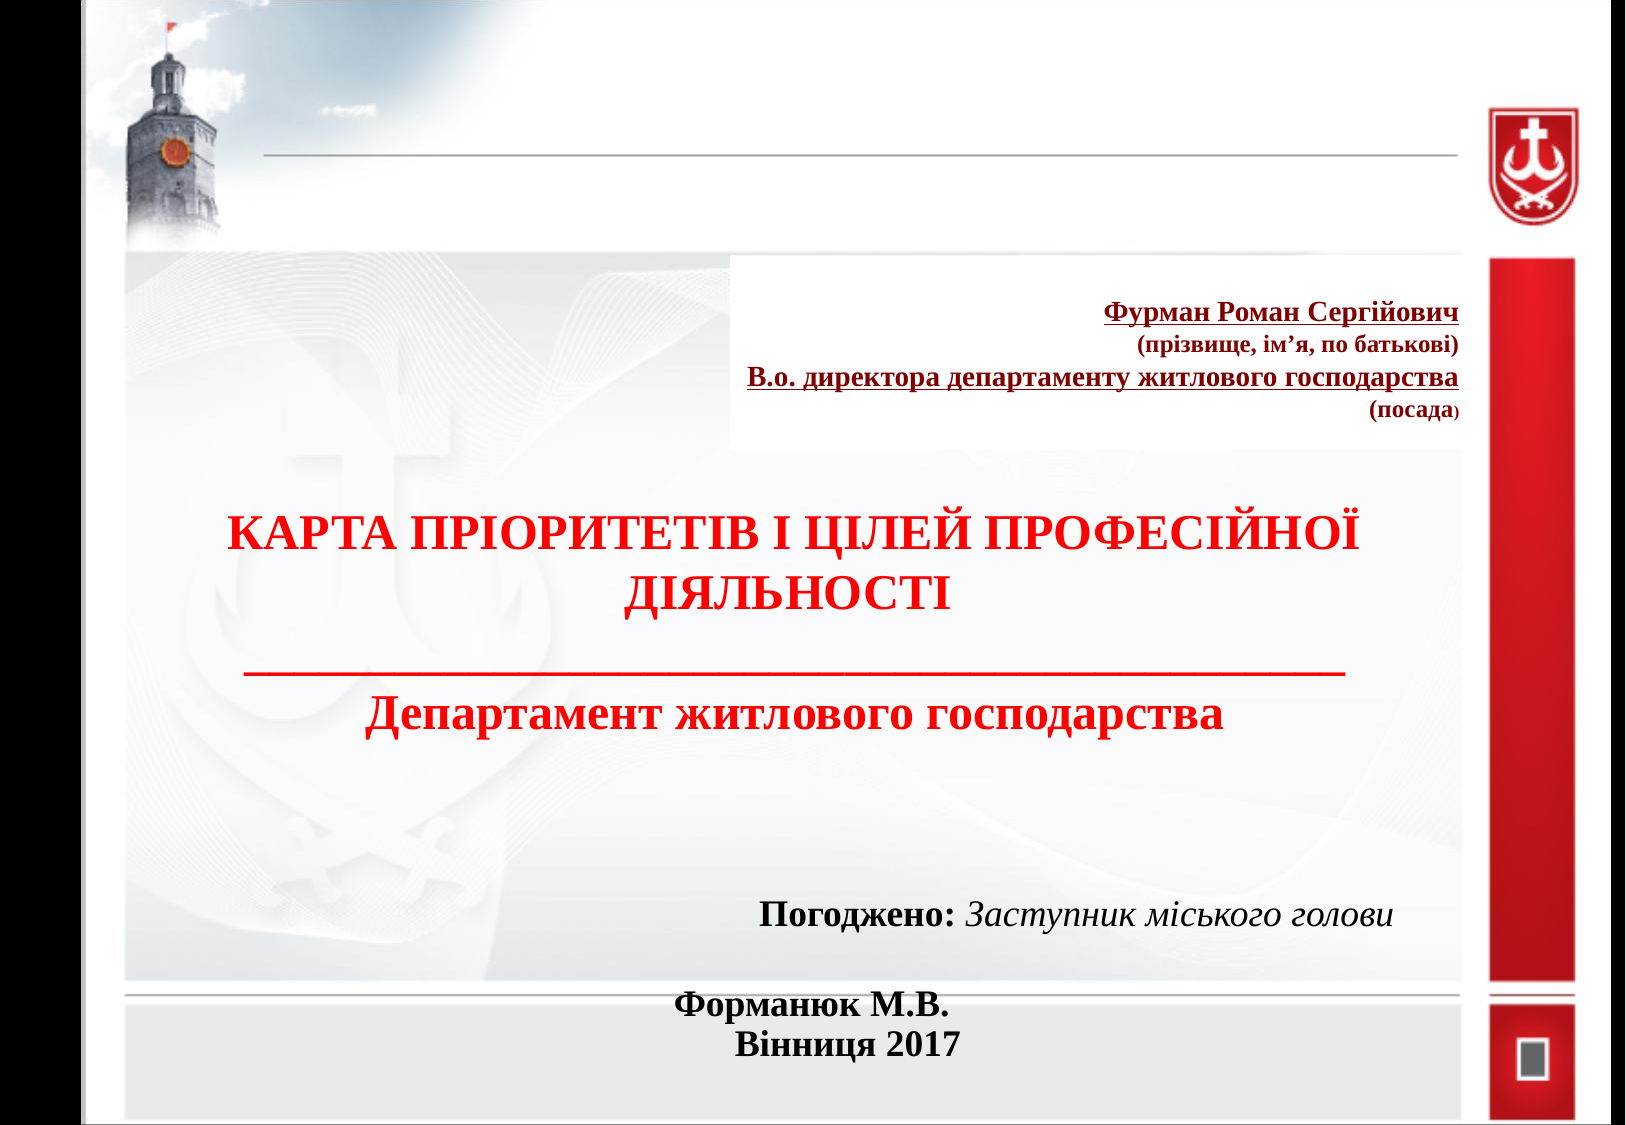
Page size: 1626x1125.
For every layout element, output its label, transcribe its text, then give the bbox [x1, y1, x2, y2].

text_box Вінниця 2017 [706, 1011, 990, 1072]
picture [0, 0, 1626, 1125]
text_box КАРТА ПРІОРИТЕТІВ І ЦІЛЕЙ ПРОФЕСІЙНОЇ ДІЯЛЬНОСТІ ____________________________________________ Департамент житлового господарства [127, 432, 1463, 748]
text_box Фурман Роман Сергійович (прізвище, ім’я, по батькові) В.о. директора департаменту житлового господарства (посада) [729, 255, 1474, 450]
text_box Погоджено: Заступник міського голови Форманюк М.В. [658, 881, 1463, 1032]
